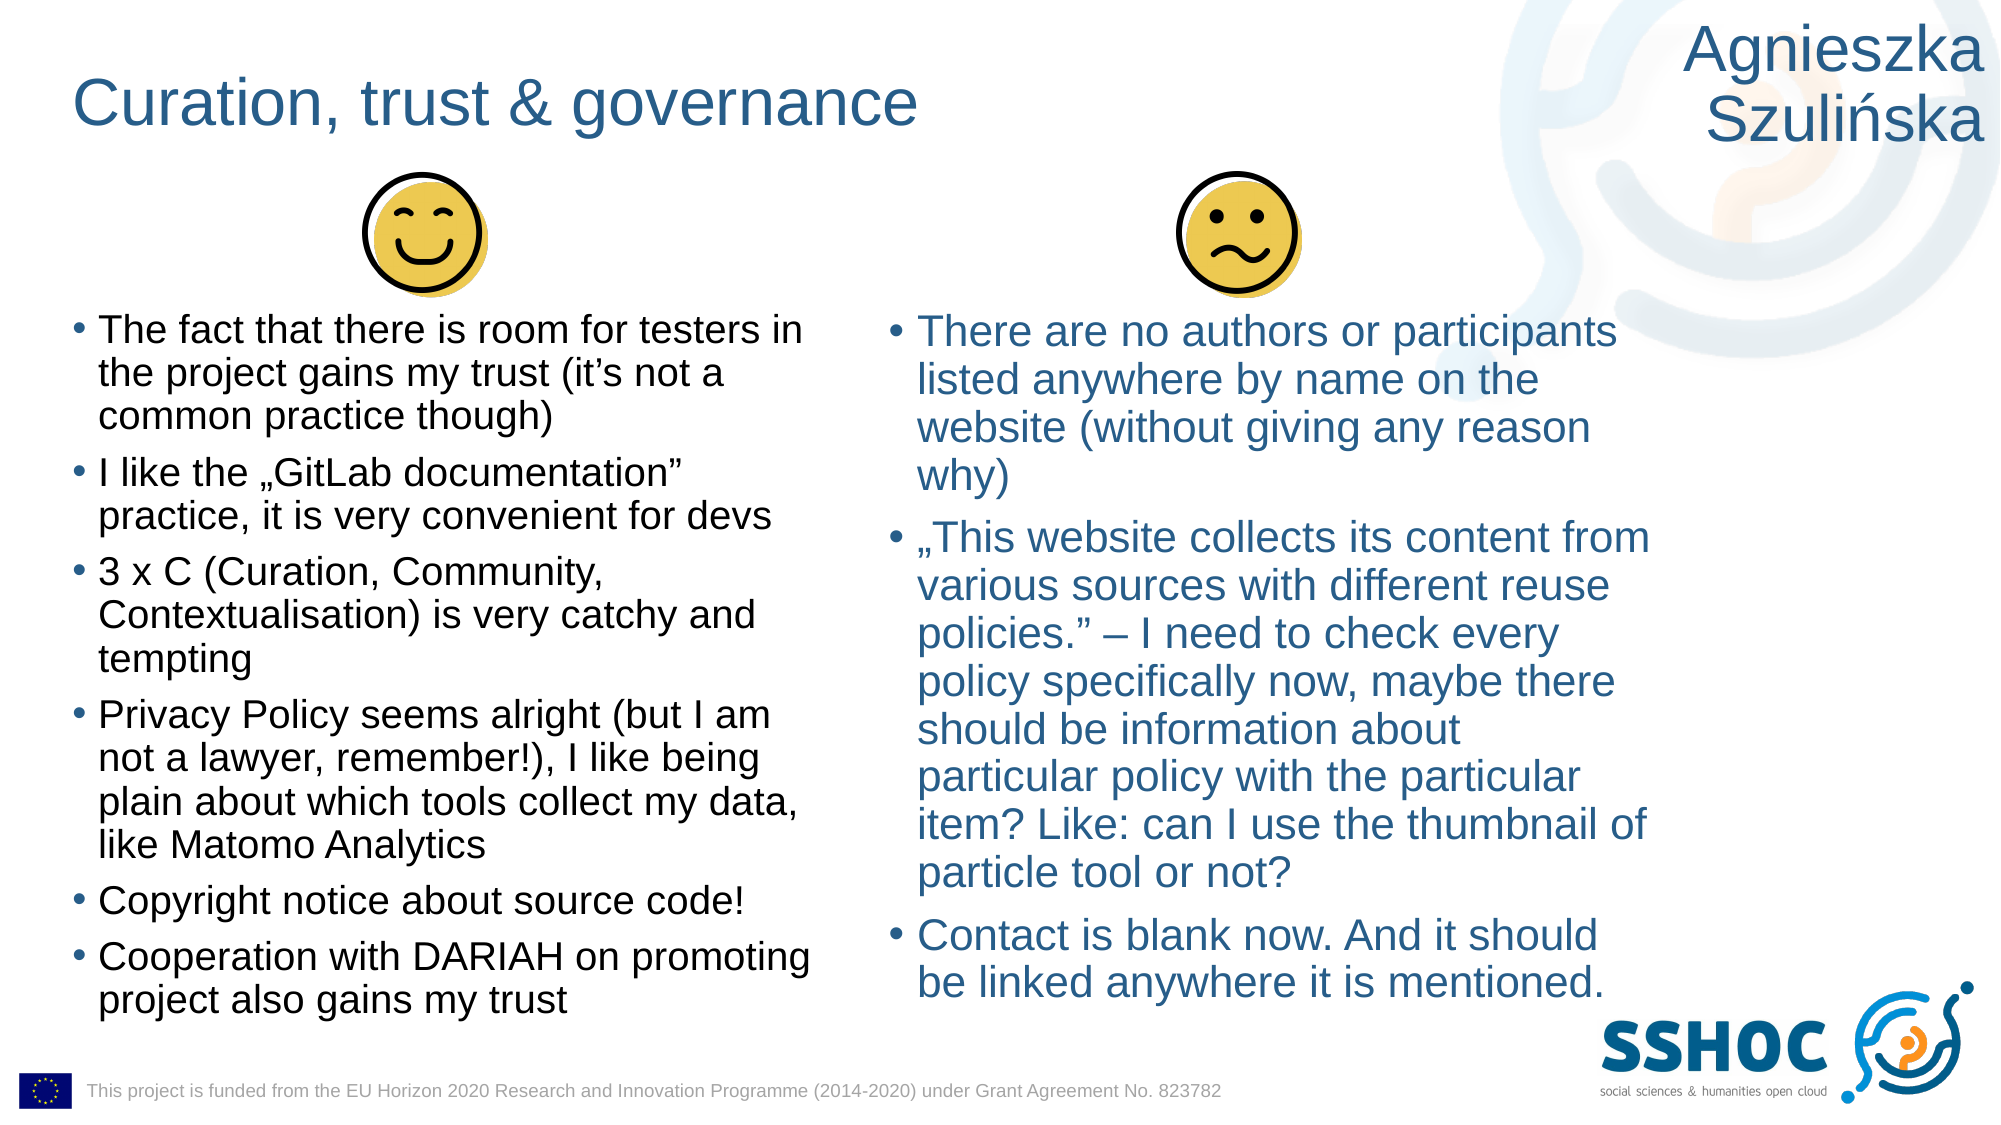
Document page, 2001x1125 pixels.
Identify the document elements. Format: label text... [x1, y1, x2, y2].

picture [362, 171, 488, 298]
text_box Agnieszka Szulińska [1518, 0, 2000, 228]
picture [1175, 171, 1302, 298]
text_box There are no authors or participants listed anywhere by name on the website (without giving any reason why) „This website collects its content from various sources with different reuse policies.” – I need to check every policy specifically now, maybe there should be information about particular policy with the particular item? Like: can I use the thumbnail of particle tool or not? Contact is blank now. And it should be linked anywhere it is mentioned. [880, 301, 1659, 1015]
list The fact that there is room for testers in the project gains my trust (it’s not a common practice though) I like the „GitLab documentation” practice, it is very convenient for devs 3 x C (Curation, Community, Contextualisation) is very catchy and tempting Privacy Policy seems alright (but I am not a lawyer, remember!), I like being plain about which tools collect my data, like Matomo Analytics Copyright notice about source code! Cooperation with DARIAH on promoting project also gains my trust [64, 301, 843, 1015]
picture [1597, 965, 2001, 1118]
title Curation, trust & governance [64, 59, 1478, 288]
picture [19, 1073, 72, 1109]
